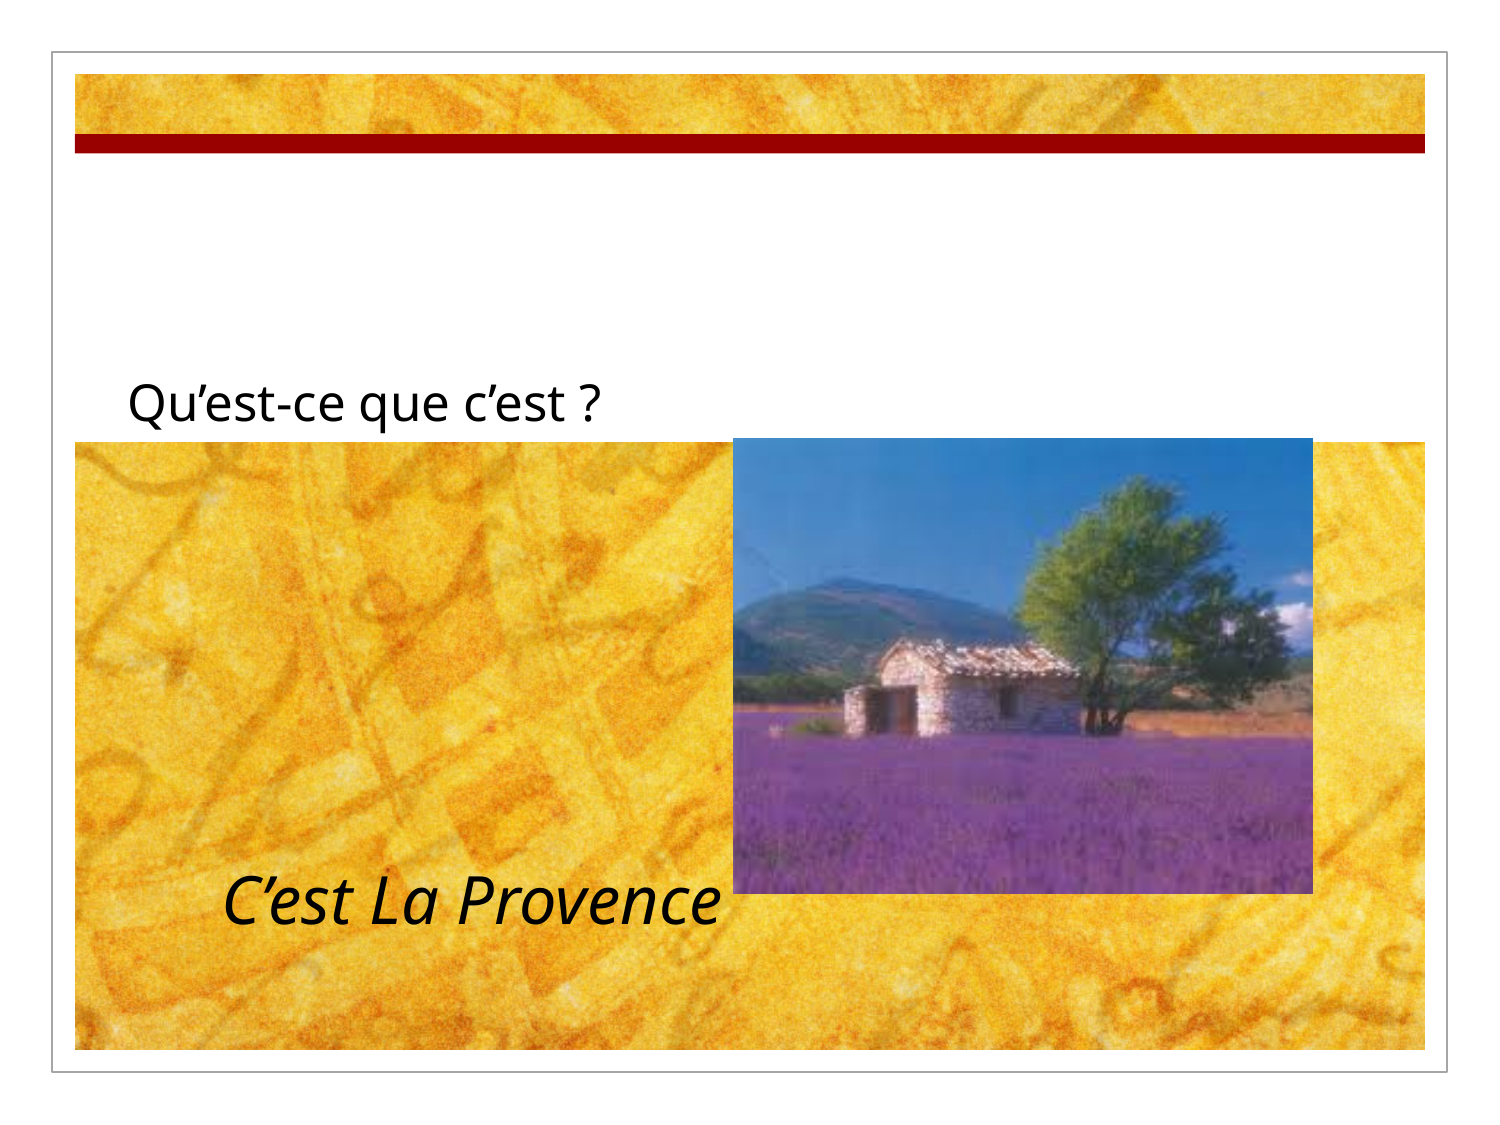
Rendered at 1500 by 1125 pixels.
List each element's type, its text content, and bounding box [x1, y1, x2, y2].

picture [75, 438, 1425, 1050]
subtitle Qu’est-ce que c’est ? [112, 362, 1392, 439]
text_box C’est La Provence [206, 850, 756, 946]
picture [75, 74, 1425, 134]
